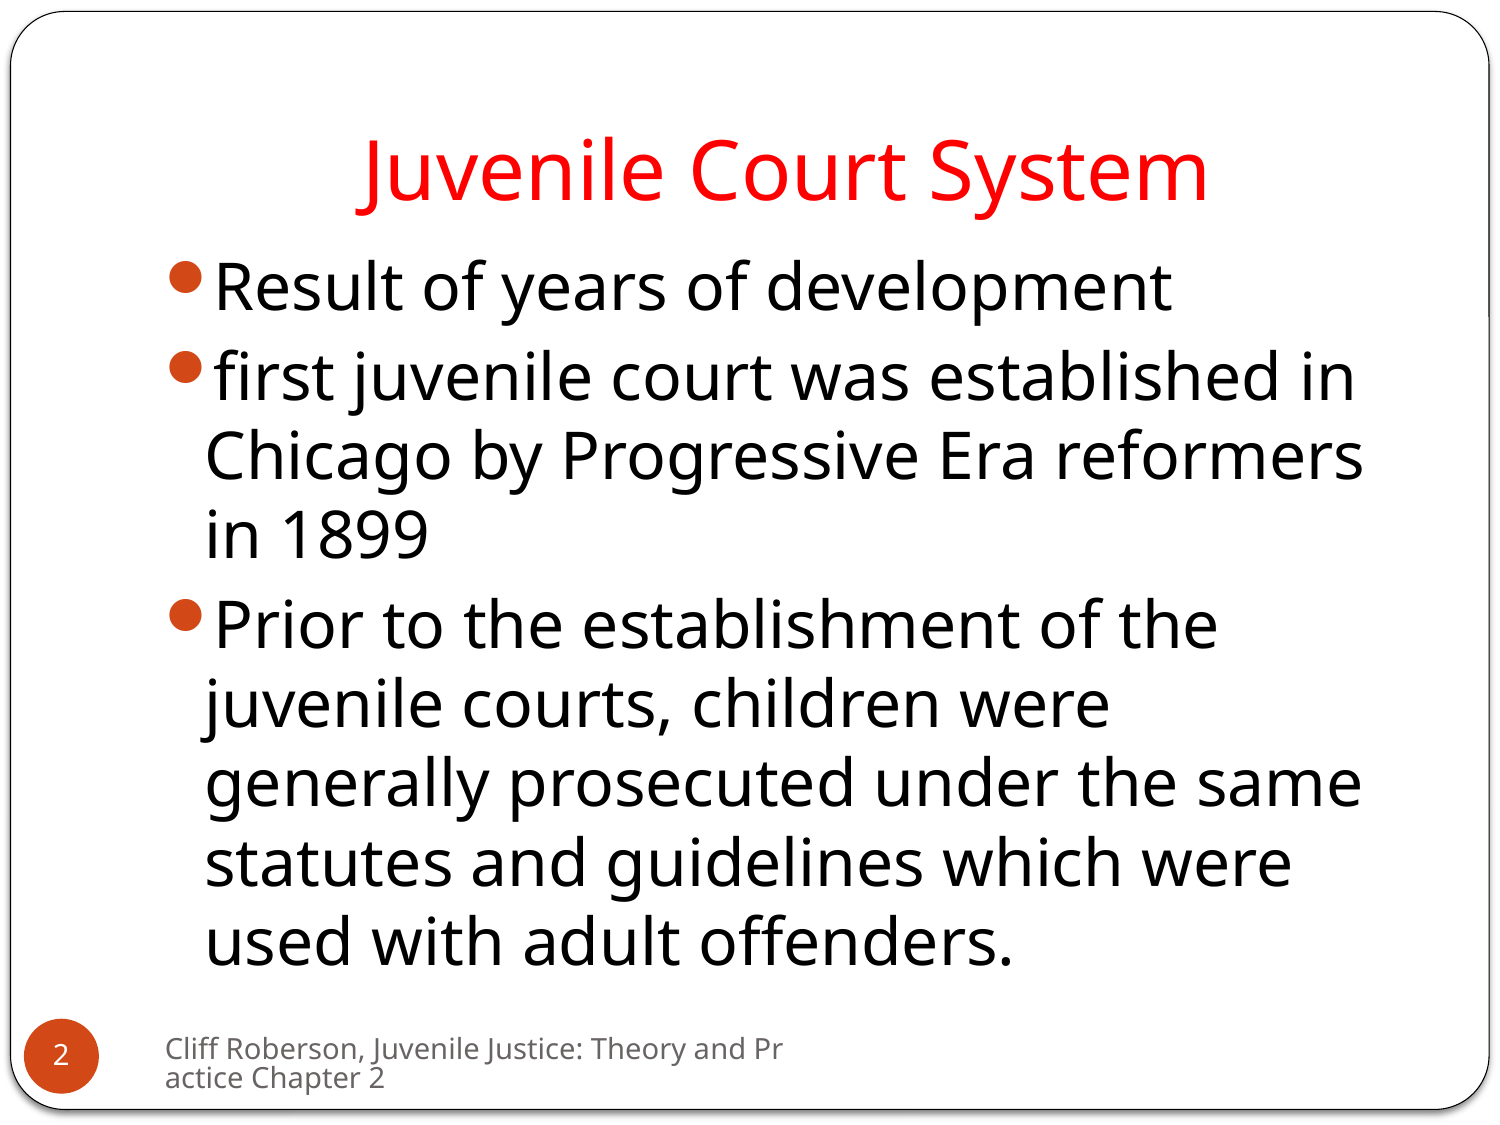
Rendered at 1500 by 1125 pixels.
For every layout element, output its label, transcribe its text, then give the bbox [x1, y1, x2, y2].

list Result of years of development first juvenile court was established in Chicago by Progressive Era reformers in 1899 Prior to the establishment of the juvenile courts, children were generally prosecuted under the same statutes and guidelines which were used with adult offenders. [150, 237, 1425, 988]
slide_number 2 [23, 1018, 99, 1094]
title Juvenile Court System [150, 45, 1425, 233]
footer Cliff Roberson, Juvenile Justice: Theory and Practice Chapter 2 [150, 1012, 800, 1088]
